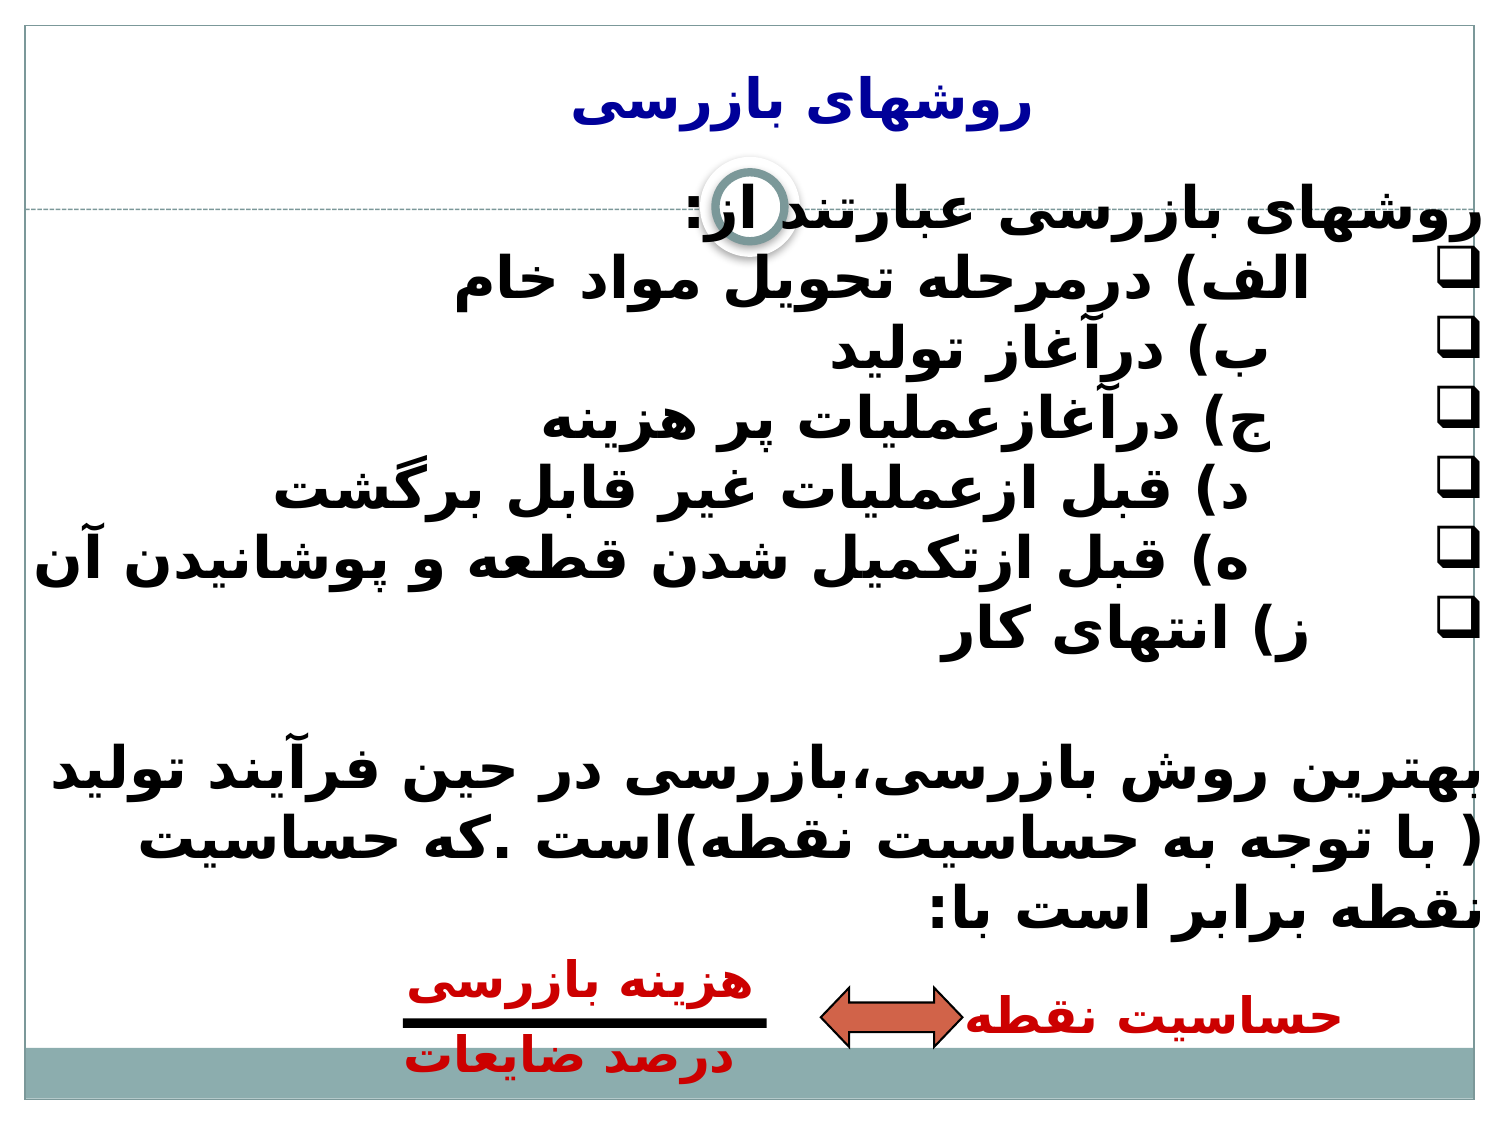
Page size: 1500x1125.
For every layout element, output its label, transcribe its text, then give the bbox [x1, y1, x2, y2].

text_box درصد ضایعات [388, 1015, 768, 1091]
text_box روشهای بازرسی عبارتند از: الف) درمرحله تحویل مواد خام ب) درآغاز تولید ج) درآغازعملیات پر هزینه د) قبل ازعملیات غیر قابل برگشت ه) قبل ازتکمیل شدن قطعه و پوشانیدن آن ز) انتهای کار بهترین روش بازرسی،بازرسی در حین فرآیند تولید ( با توجه به حساسیت نقطه)است .که حساسیت نقطه برابر است با: [0, 162, 1500, 948]
text_box [820, 987, 963, 1047]
text_box حساسیت نقطه [891, 976, 1435, 1051]
title روشهای بازرسی [549, 0, 1050, 138]
text_box هزینه بازرسی [391, 948, 787, 1016]
